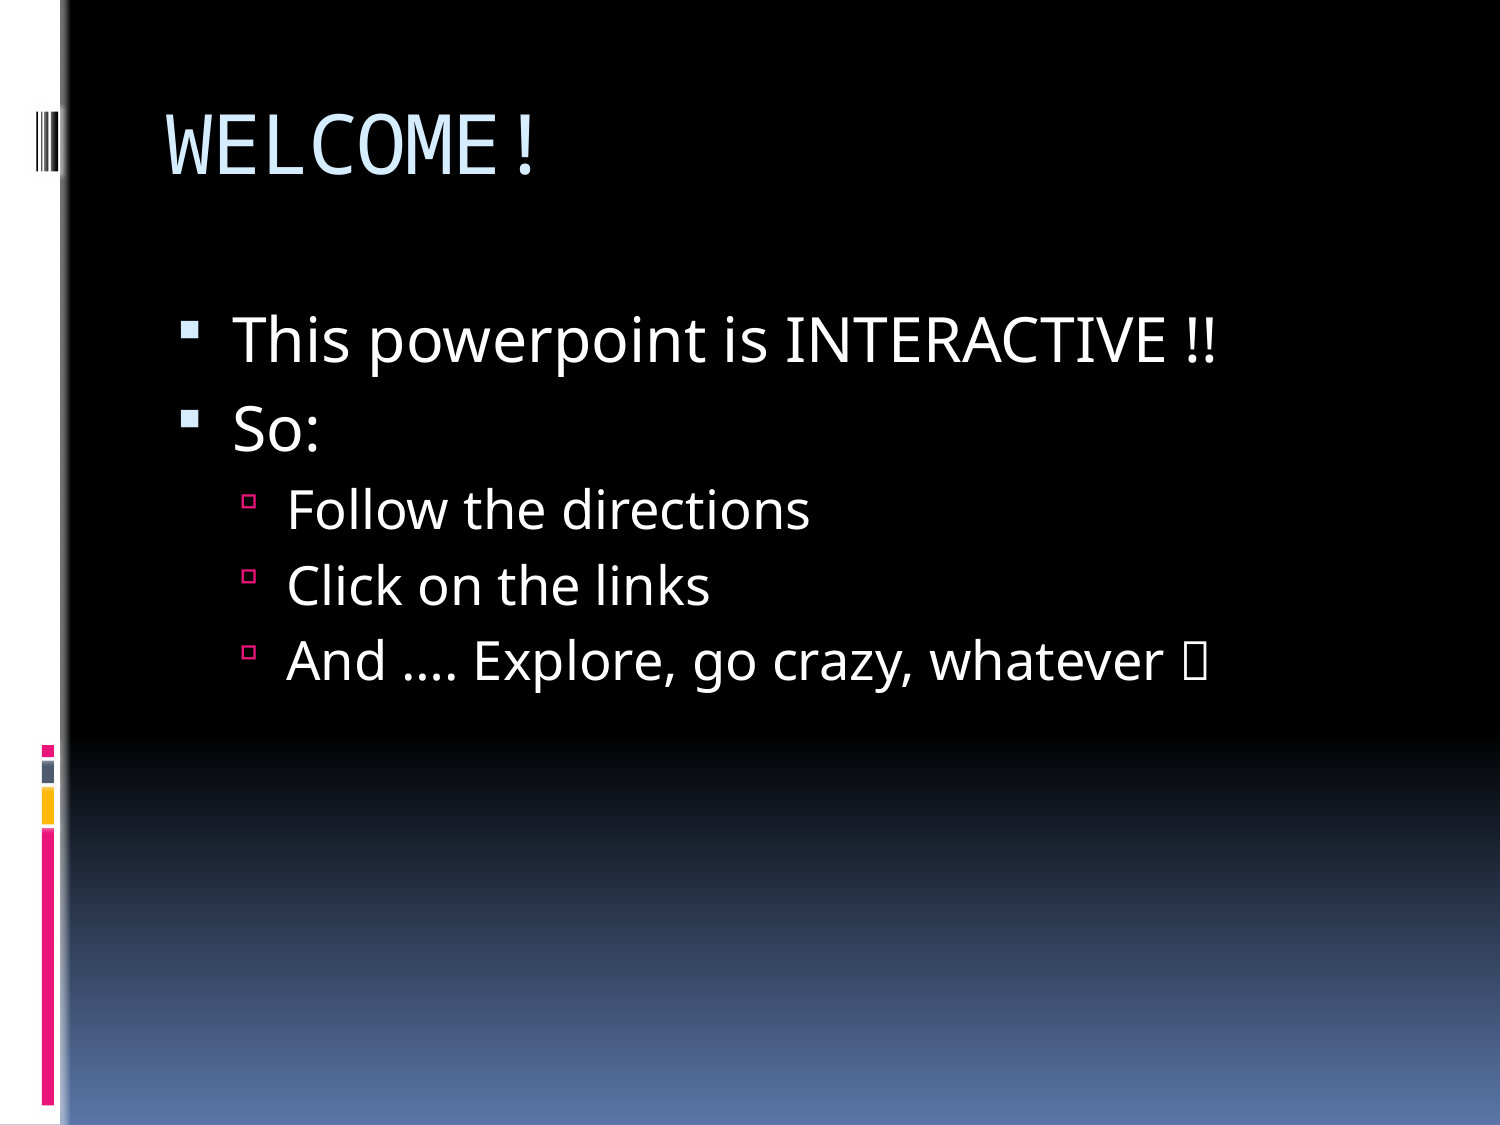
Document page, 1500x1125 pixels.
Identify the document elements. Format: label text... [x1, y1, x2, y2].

title WELCOME! [150, 83, 1425, 234]
list This powerpoint is INTERACTIVE !! So: Follow the directions Click on the links And …. Explore, go crazy, whatever  [150, 292, 1425, 1043]
